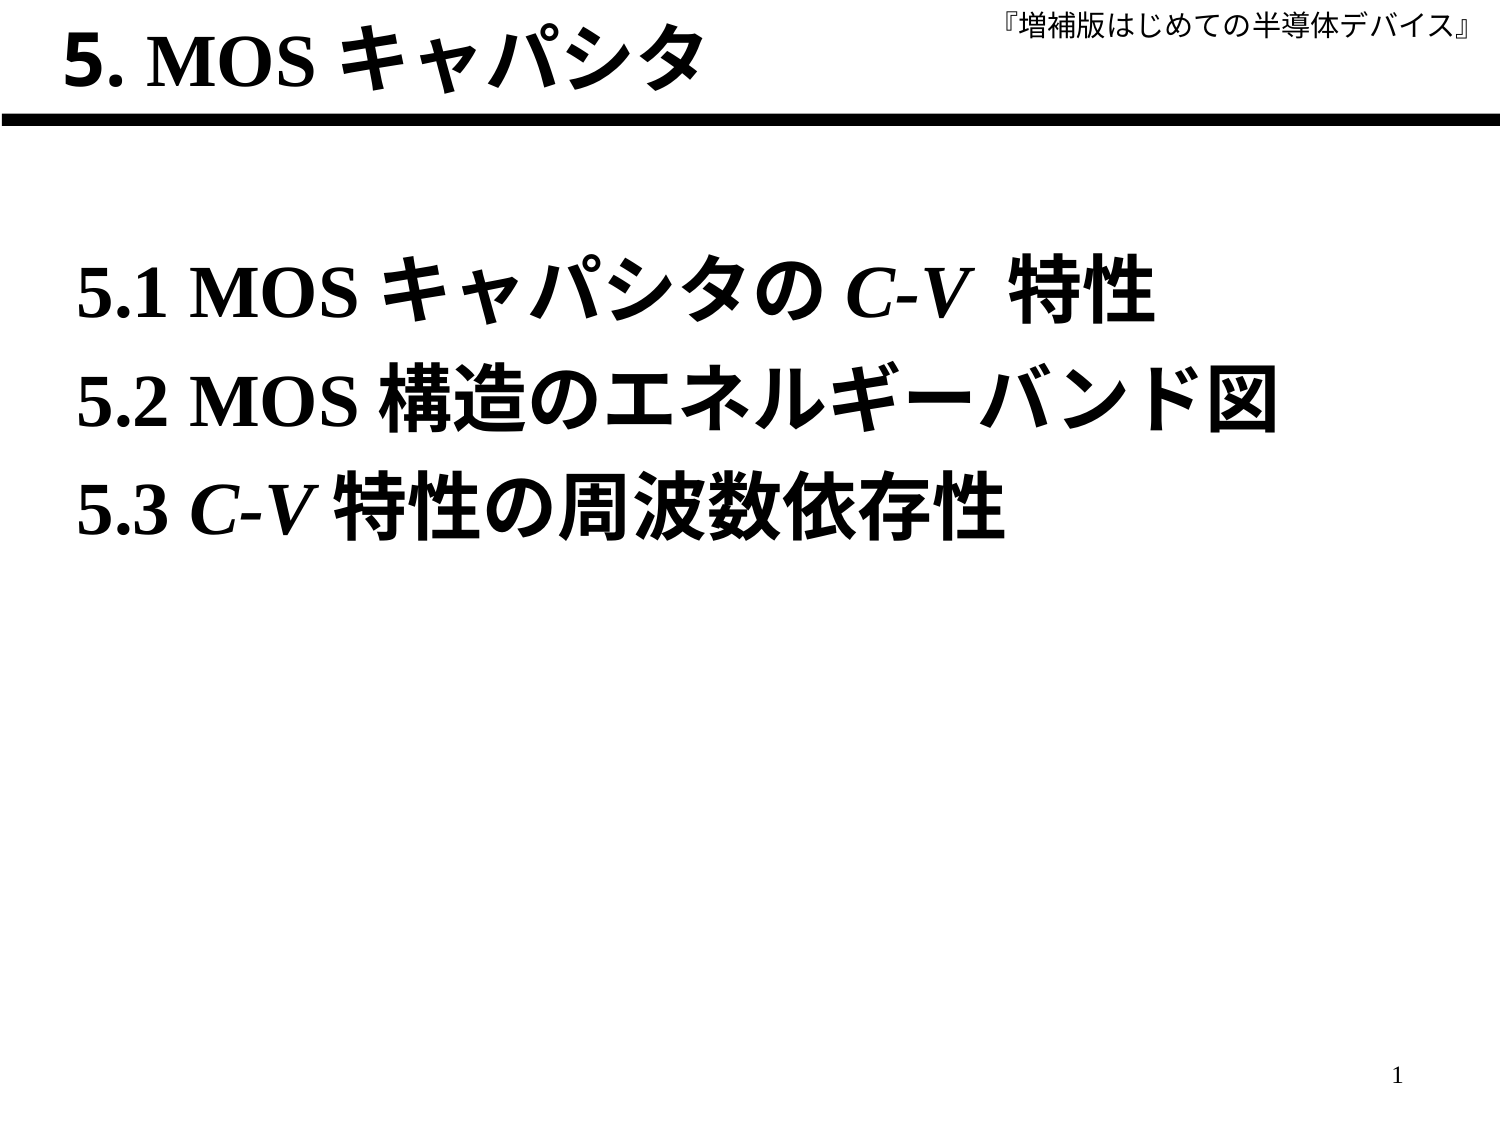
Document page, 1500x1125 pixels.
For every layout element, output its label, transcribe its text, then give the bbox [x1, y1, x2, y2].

list 5.1 MOSキャパシタのC-V 特性 5.2 MOS構造のエネルギーバンド図 5.3 C-V特性の周波数依存性 [61, 234, 1438, 890]
title 5. MOSキャパシタ [62, 19, 1438, 102]
